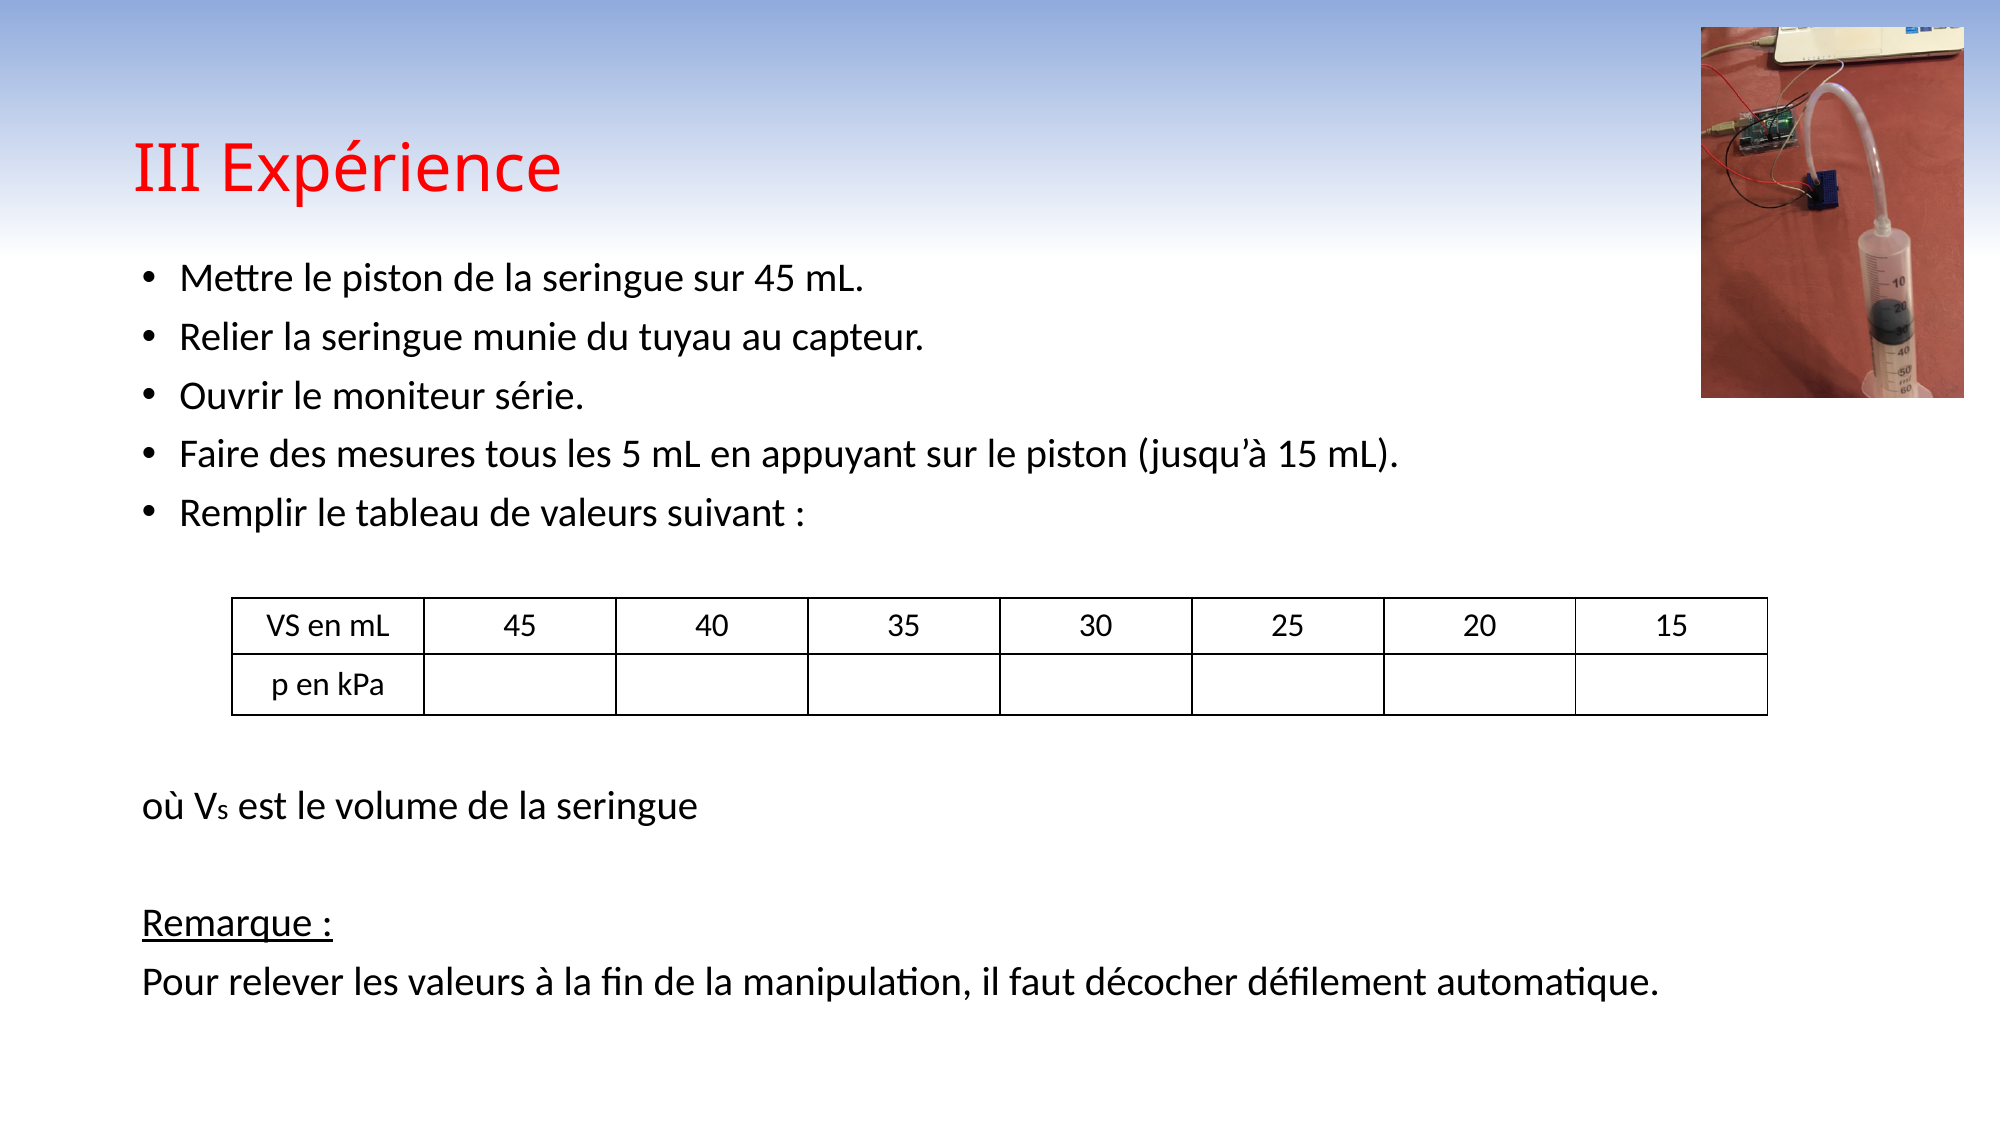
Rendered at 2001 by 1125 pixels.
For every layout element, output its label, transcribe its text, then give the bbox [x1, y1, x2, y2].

table_header 15 [1576, 599, 1767, 653]
table_cell [1001, 655, 1191, 714]
table_header 25 [1193, 599, 1383, 653]
table_cell [1385, 655, 1575, 714]
table_cell [1576, 655, 1767, 714]
title III Expérience [118, 58, 1700, 276]
picture [1700, 27, 1964, 398]
table_cell [809, 655, 999, 714]
table_header VS en mL [233, 599, 423, 653]
table_cell [617, 655, 807, 714]
list Mettre le piston de la seringue sur 45 mL. Relier la seringue munie du tuyau au capteur. Ouvrir le moniteur série. Faire des mesures tous les 5 mL en appuyant sur le piston (jusqu’à 15 mL). Remplir le tableau de valeurs suivant : où Vs est le volume de la seringue Remarque : Pour relever les valeurs à la fin de la manipulation, il faut décocher défilement automatique. [126, 276, 1852, 1022]
table_cell [425, 655, 615, 714]
table_cell p en kPa [233, 655, 423, 714]
table_header 40 [617, 599, 807, 653]
table_header 35 [809, 599, 999, 653]
table_header 20 [1385, 599, 1575, 653]
table_cell [1193, 655, 1383, 714]
table_header 45 [425, 599, 615, 653]
table_header 30 [1001, 599, 1191, 653]
